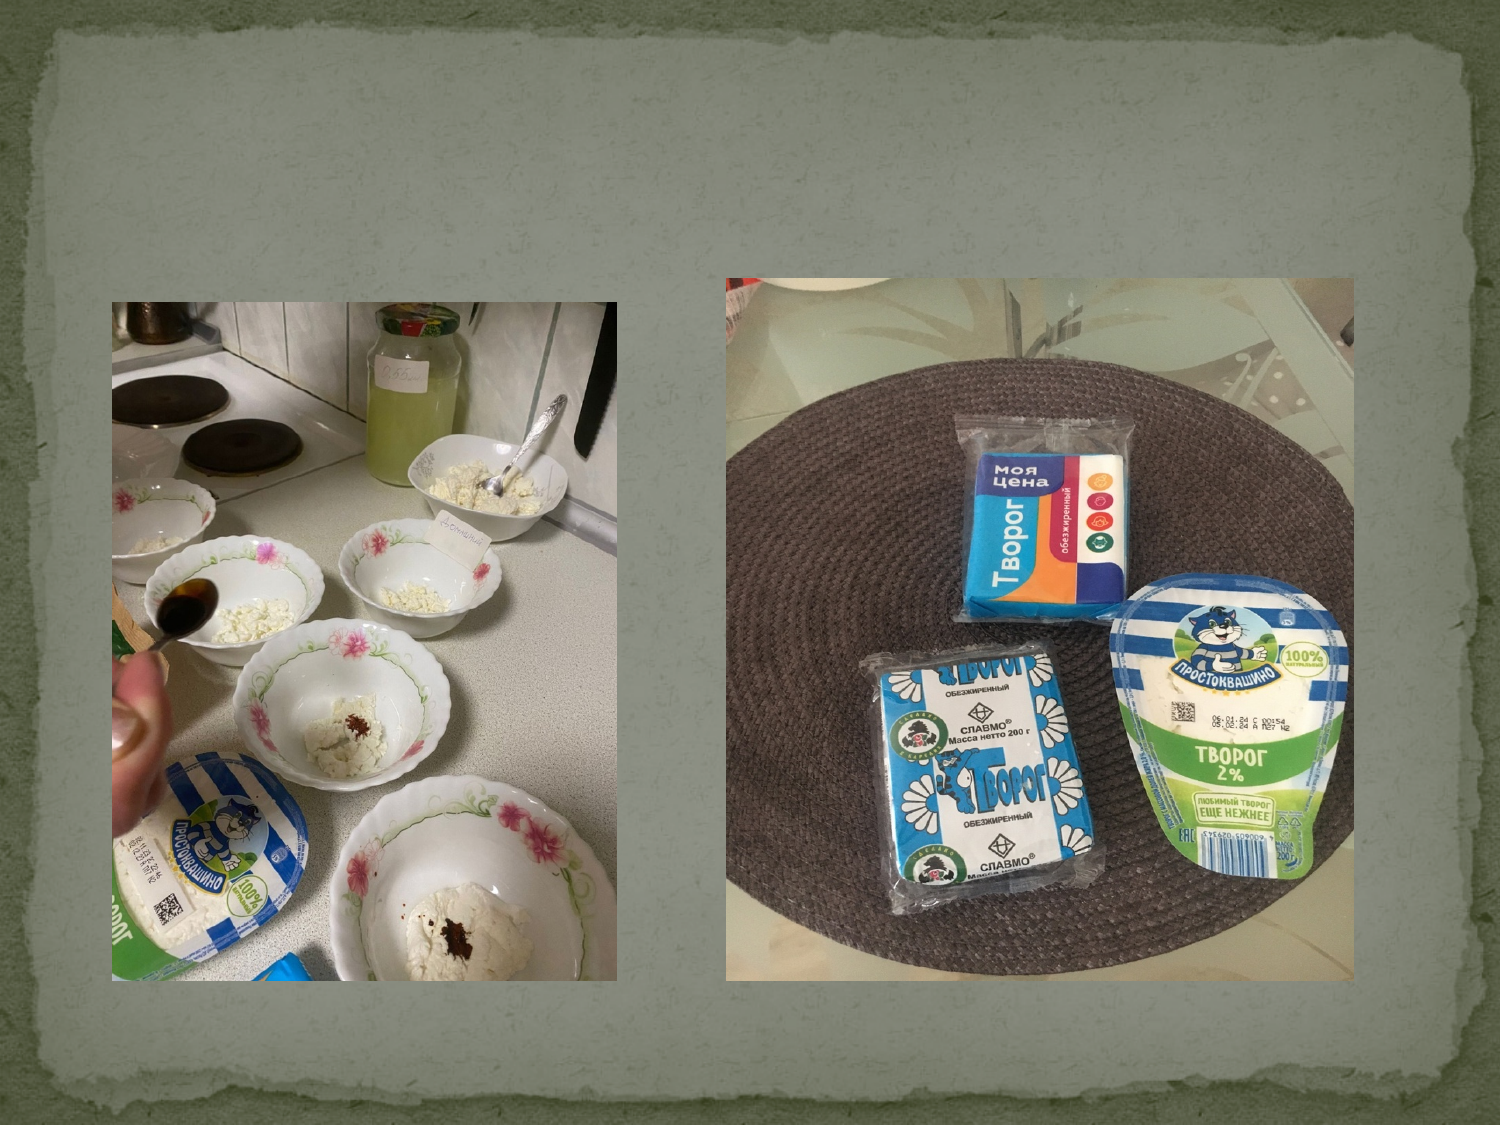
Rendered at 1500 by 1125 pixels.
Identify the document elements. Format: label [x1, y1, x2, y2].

picture [112, 302, 617, 981]
picture [726, 278, 1354, 981]
